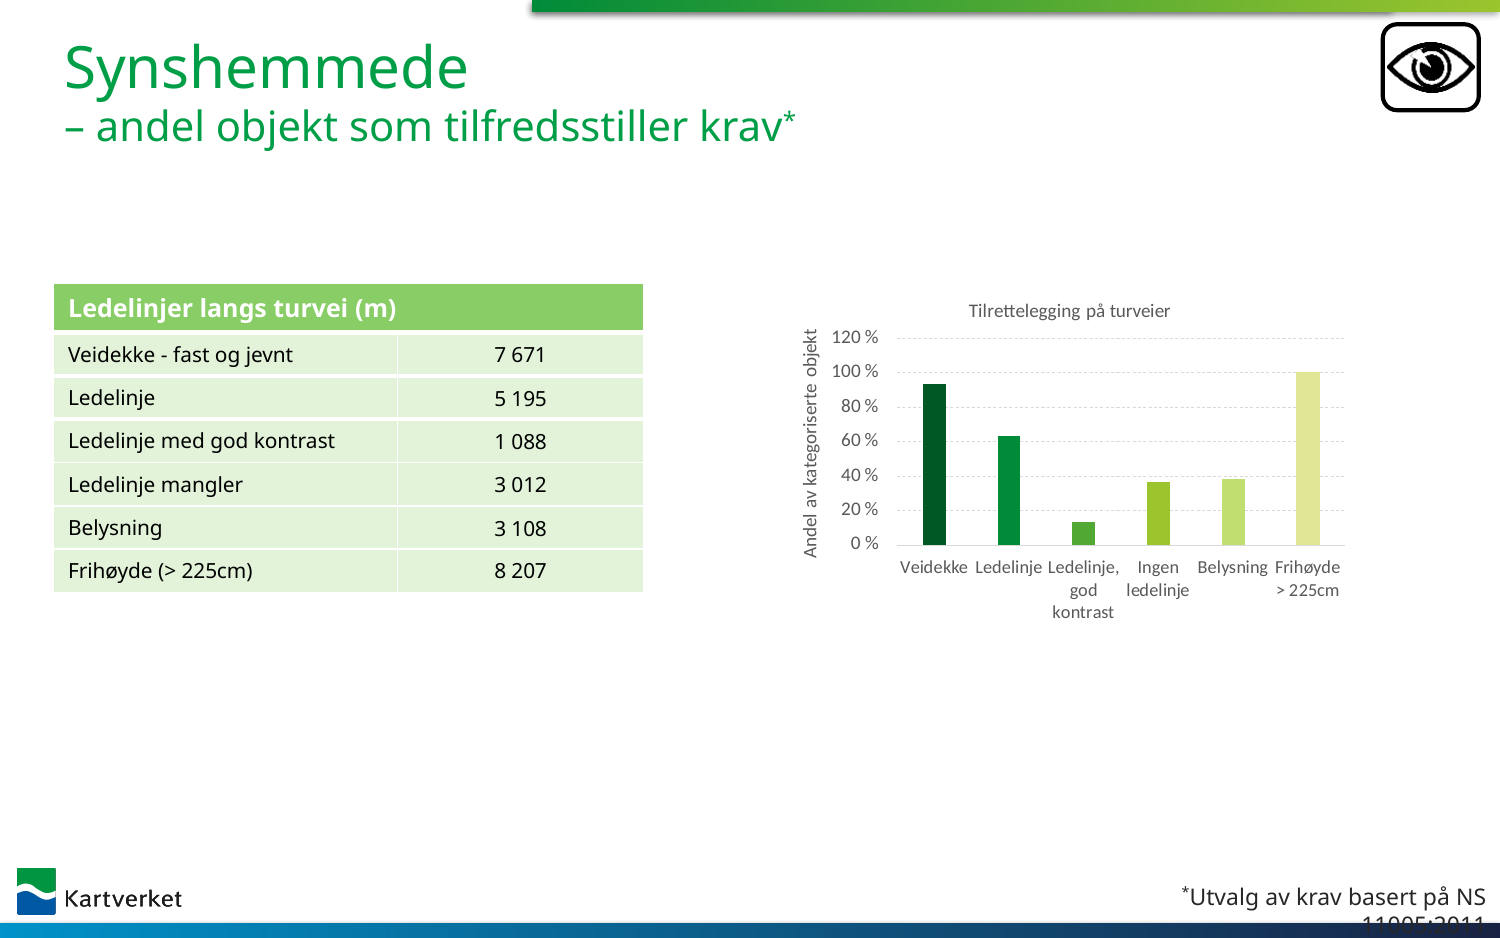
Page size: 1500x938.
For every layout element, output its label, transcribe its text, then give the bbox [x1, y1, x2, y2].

table_cell Ledelinje [54, 378, 397, 417]
table_cell 3 012 [398, 463, 643, 505]
text_box *Utvalg av krav basert på NS 11005:2011 [1068, 873, 1500, 938]
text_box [1382, 24, 1480, 111]
table_cell 3 108 [398, 507, 643, 548]
table_cell 1 088 [398, 421, 643, 462]
picture [791, 291, 1348, 630]
table_cell 5 195 [398, 378, 643, 417]
table_cell Frihøyde (> 225cm) [54, 550, 397, 592]
table_cell 7 671 [398, 335, 643, 374]
table_cell Belysning [54, 507, 397, 548]
table_cell Ledelinje mangler [54, 463, 397, 505]
table_header Ledelinjer langs turvei (m) [54, 284, 643, 330]
table_cell 8 207 [398, 550, 643, 592]
text_box Synshemmede – andel objekt som tilfredsstiller krav* [49, 24, 1431, 158]
table_cell Ledelinje med god kontrast [54, 421, 397, 462]
table_cell Veidekke - fast og jevnt [54, 335, 397, 374]
